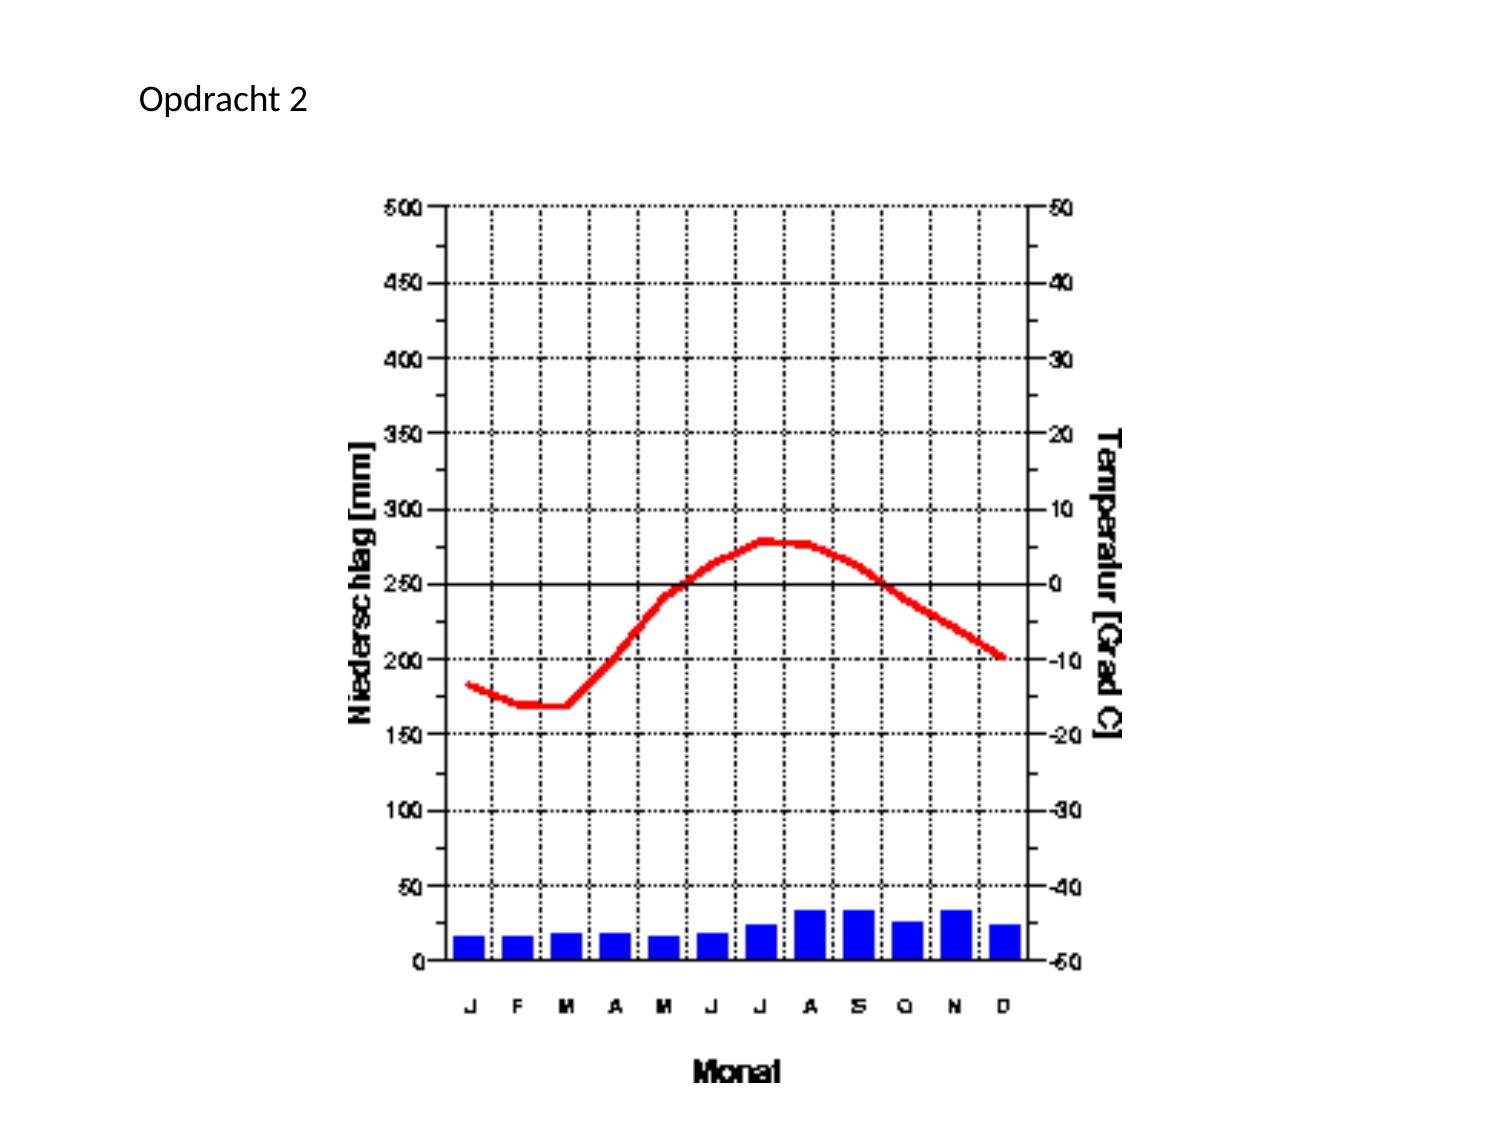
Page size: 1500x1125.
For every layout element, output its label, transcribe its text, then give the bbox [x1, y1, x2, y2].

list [348, 0, 1122, 1083]
text_box Opdracht 2 [123, 66, 342, 127]
